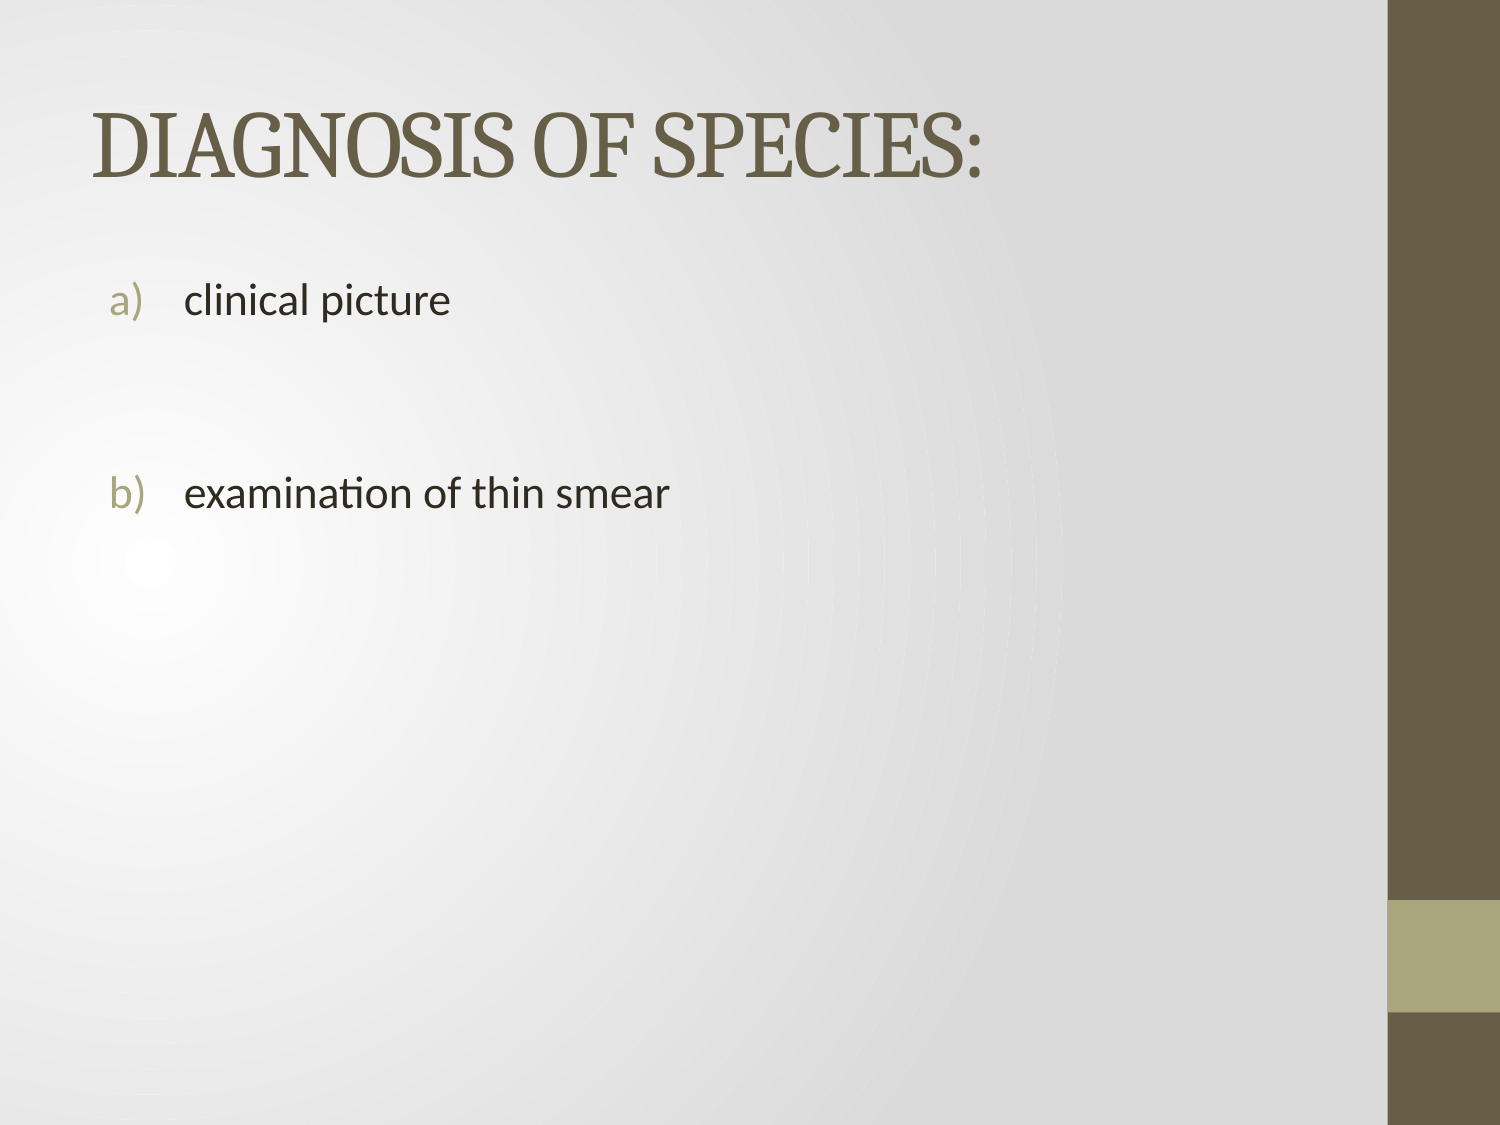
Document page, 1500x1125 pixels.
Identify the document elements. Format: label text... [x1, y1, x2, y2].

title DIAGNOSIS OF SPECIES: [75, 45, 1325, 233]
list clinical picture examination of thin smear [75, 262, 1325, 1050]
